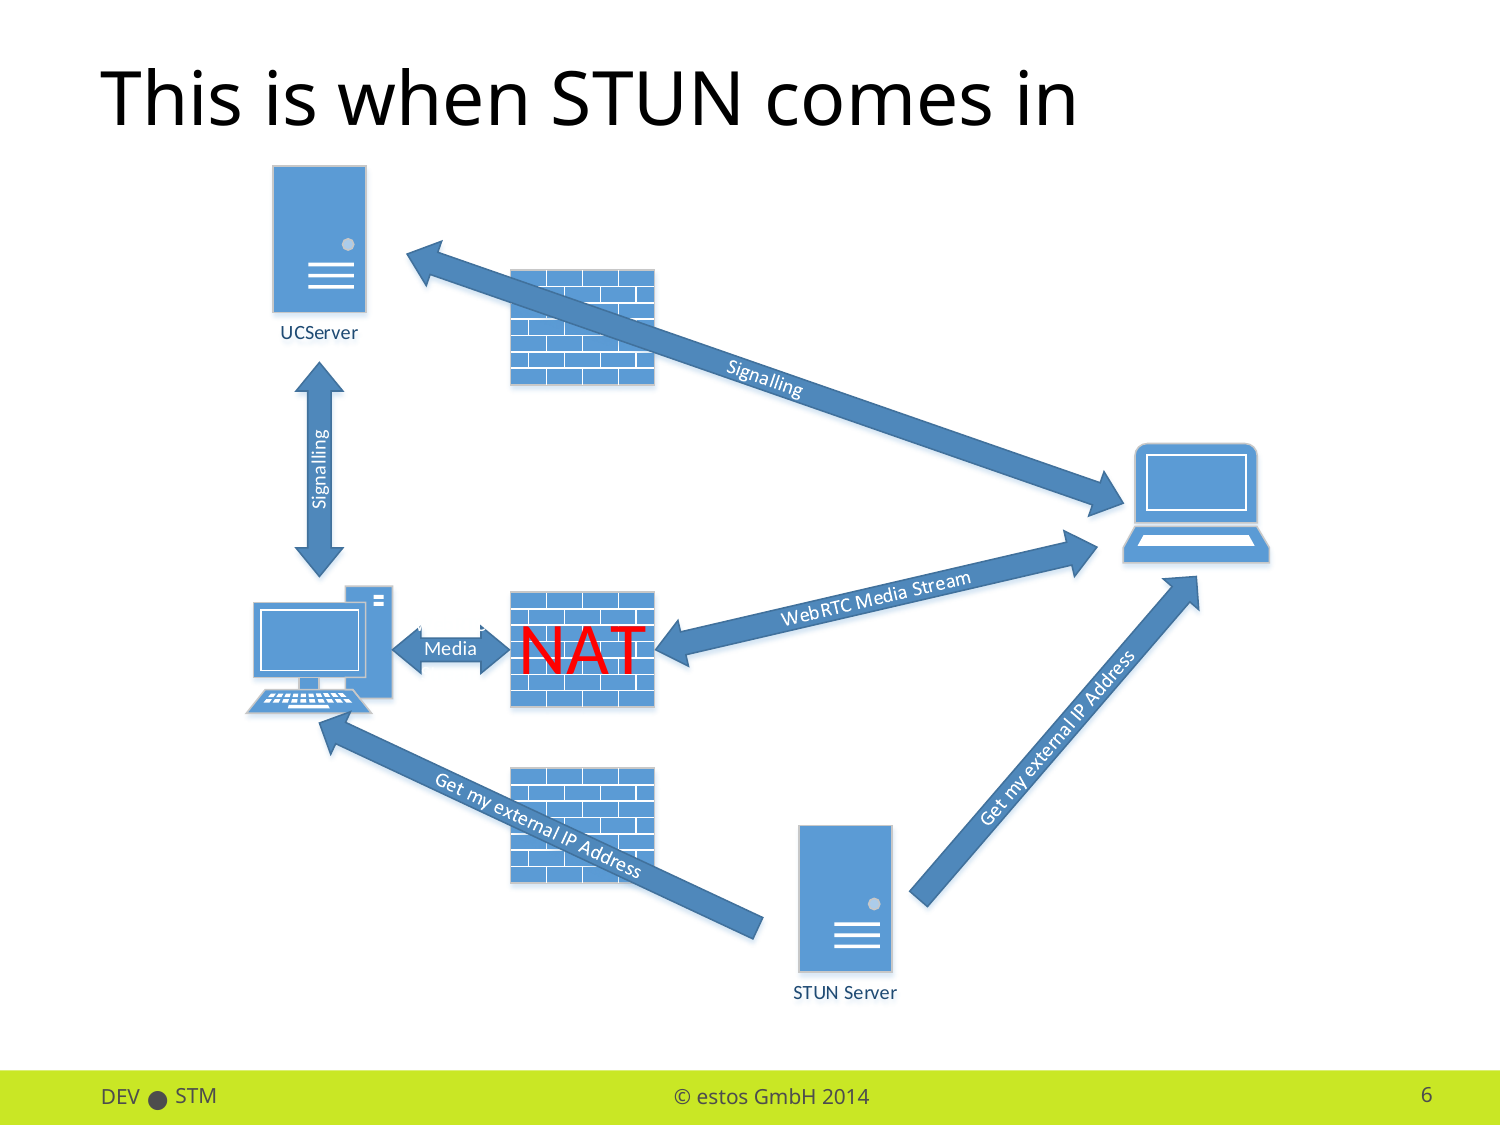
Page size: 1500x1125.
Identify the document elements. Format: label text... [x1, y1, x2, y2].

title This is when STUN comes in [88, 44, 1425, 146]
picture [237, 160, 1277, 1025]
slide_number DEV [33, 1078, 140, 1115]
slide_number 6 [1364, 1078, 1433, 1115]
footer STM [175, 1078, 530, 1115]
